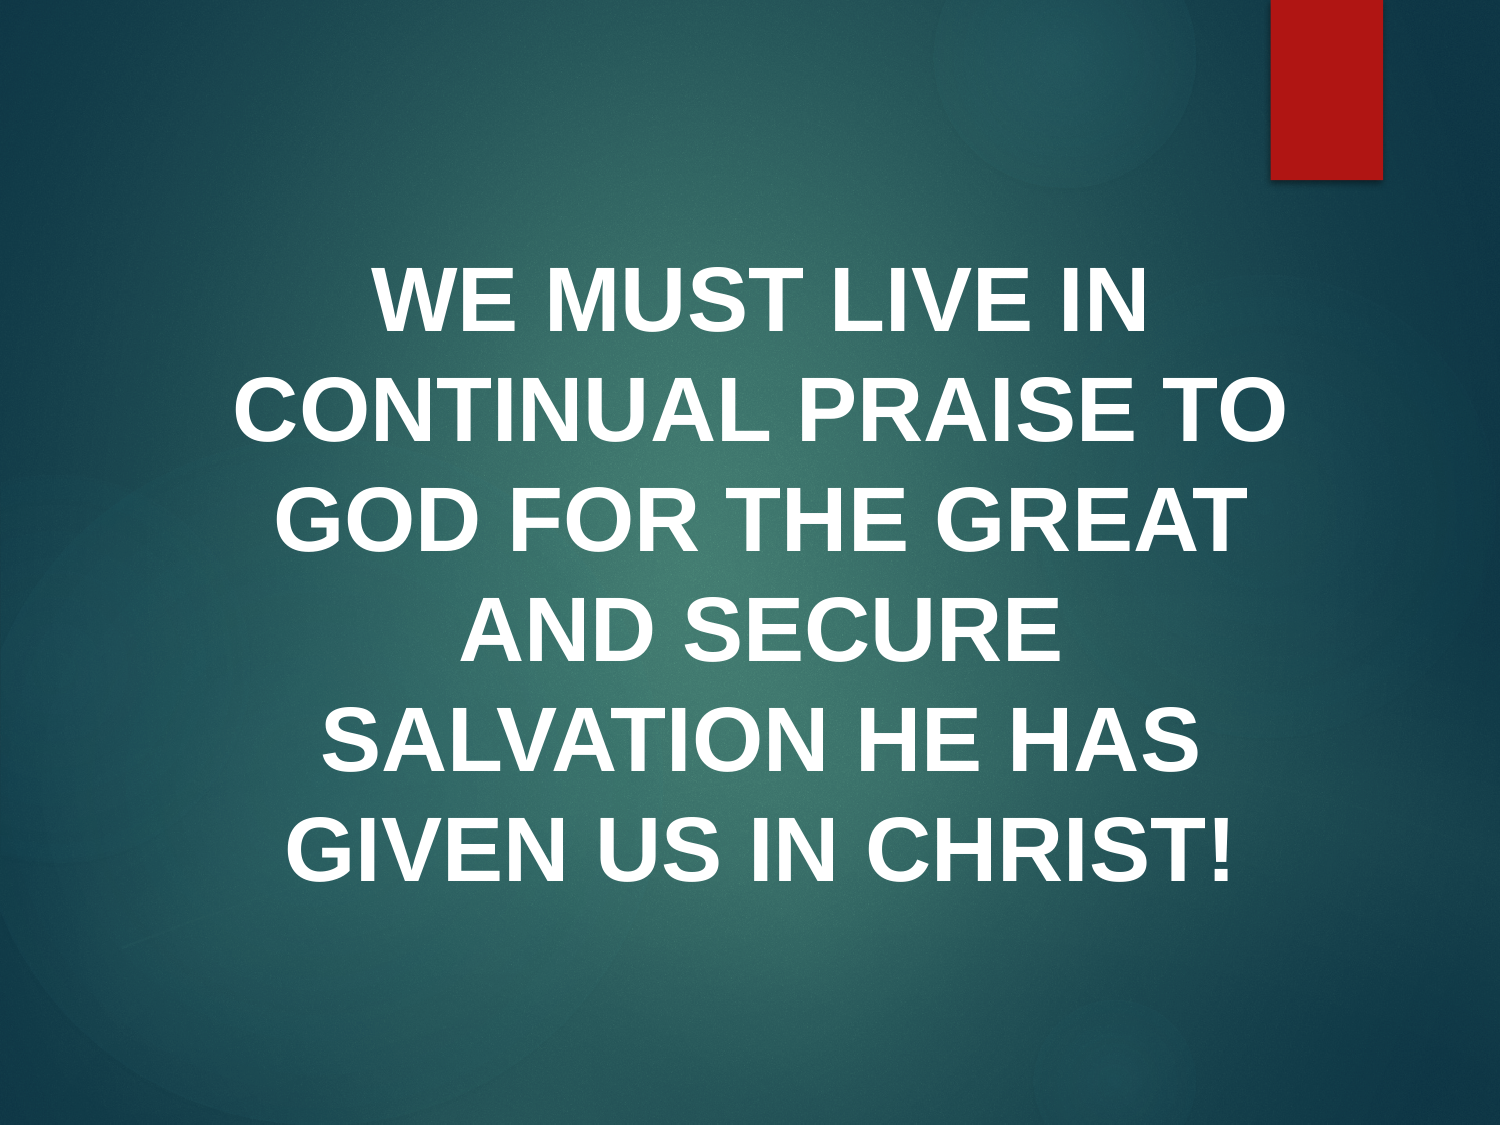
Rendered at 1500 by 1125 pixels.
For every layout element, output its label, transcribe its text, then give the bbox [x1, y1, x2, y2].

text_box WE MUST LIVE IN CONTINUAL PRAISE TO GOD FOR THE GREAT AND SECURE SALVATION HE HAS GIVEN US IN CHRIST! [191, 232, 1332, 1017]
